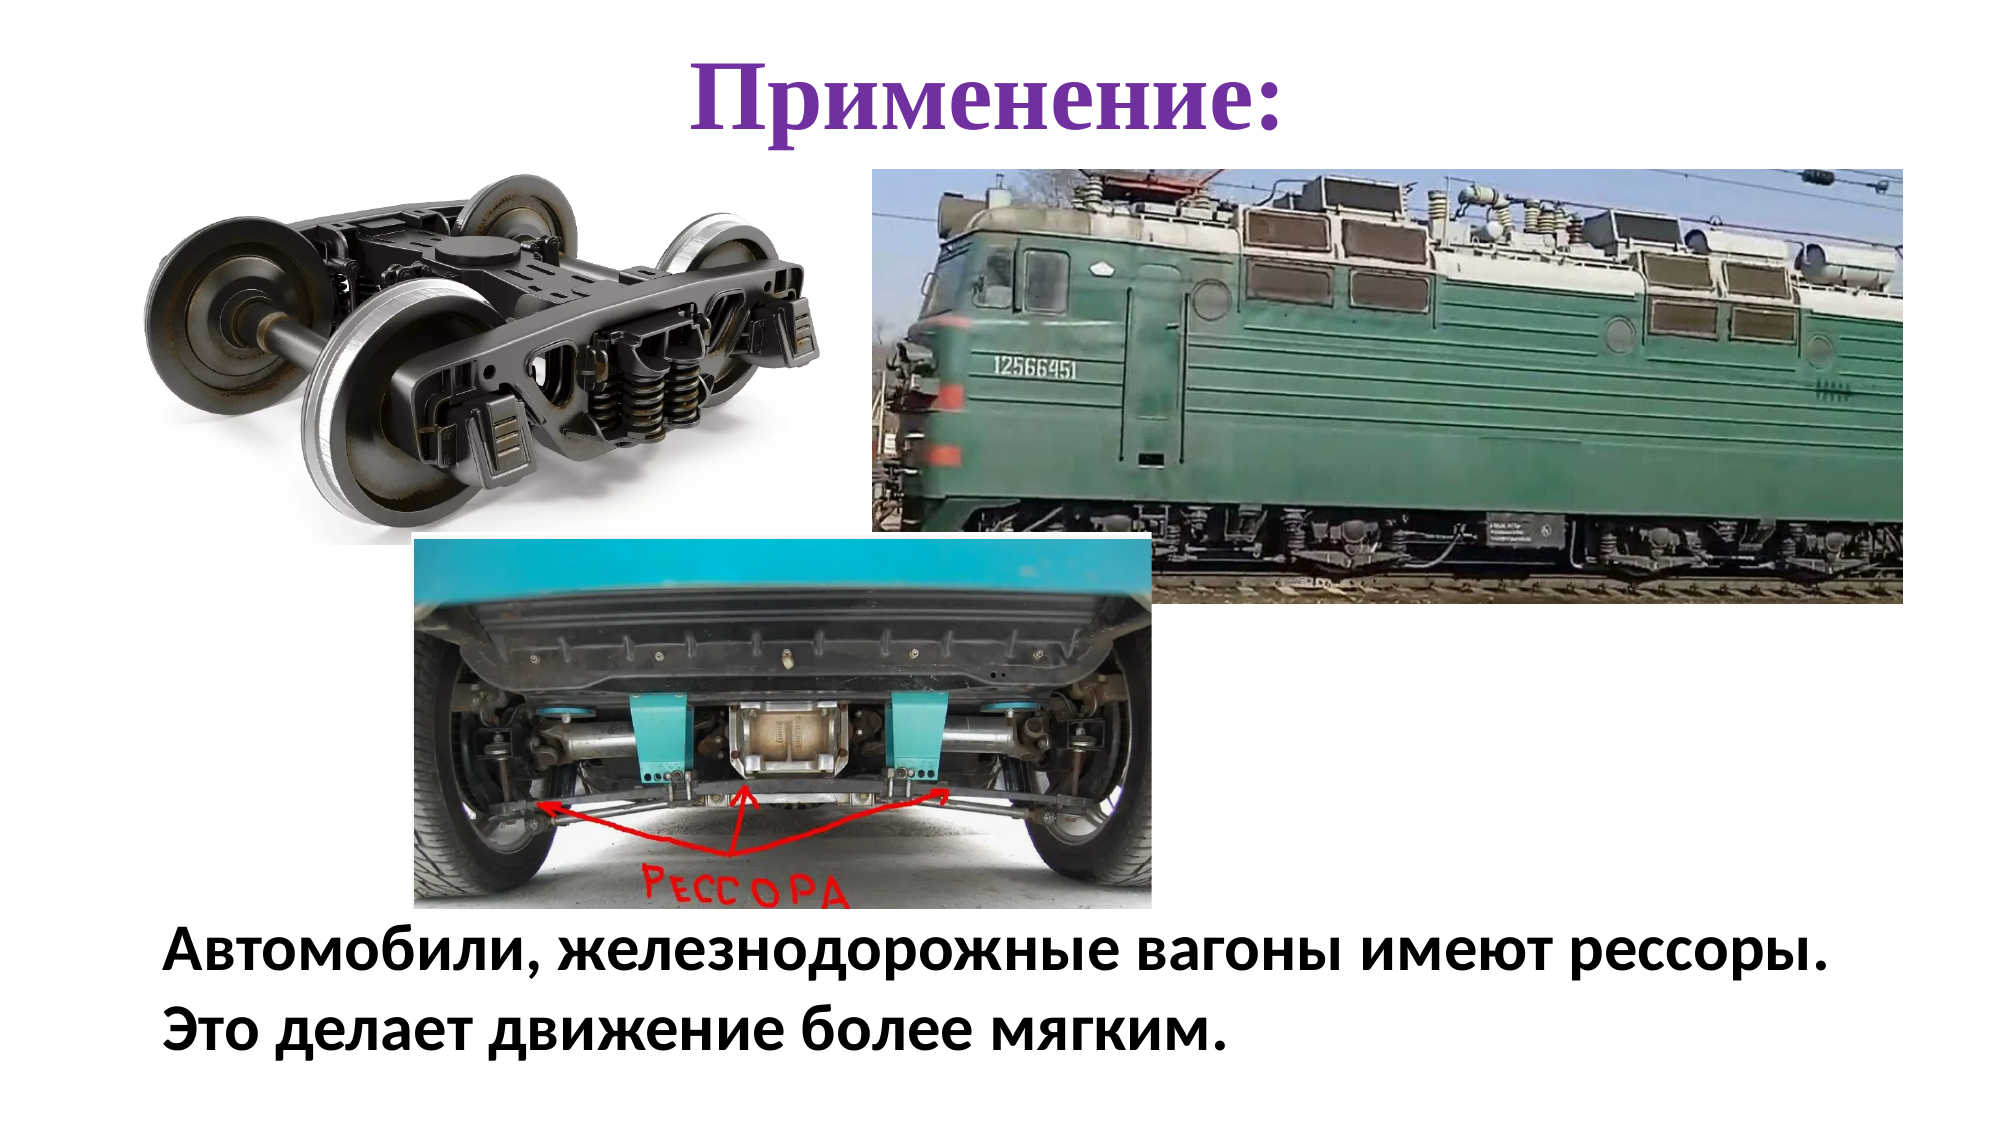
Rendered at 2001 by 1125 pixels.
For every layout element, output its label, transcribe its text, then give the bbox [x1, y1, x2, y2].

text_box Применение: [147, 4, 1830, 157]
text_box Автомобили, железнодорожные вагоны имеют рессоры. Это делает движение более мягким. [147, 896, 1855, 1071]
picture [131, 158, 1903, 909]
